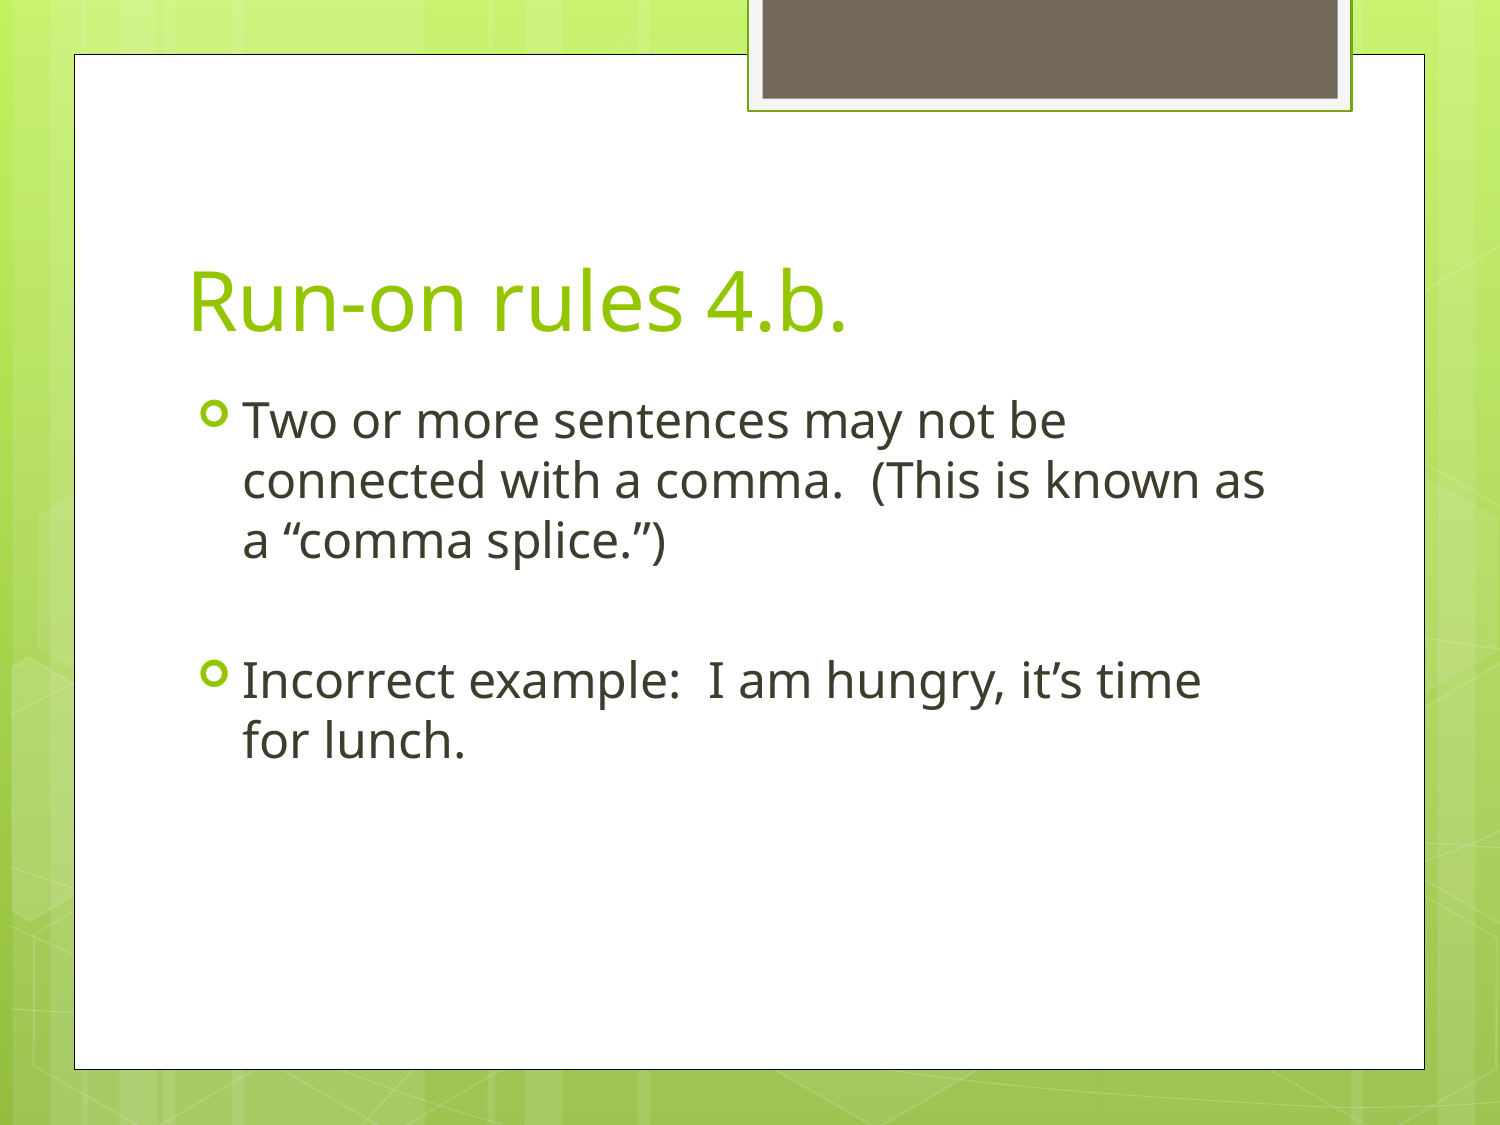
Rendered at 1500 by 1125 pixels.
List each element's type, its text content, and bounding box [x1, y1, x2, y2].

list Two or more sentences may not be connected with a comma. (This is known as a “comma splice.”) Incorrect example: I am hungry, it’s time for lunch. [171, 381, 1283, 957]
title Run-on rules 4.b. [171, 168, 1324, 357]
